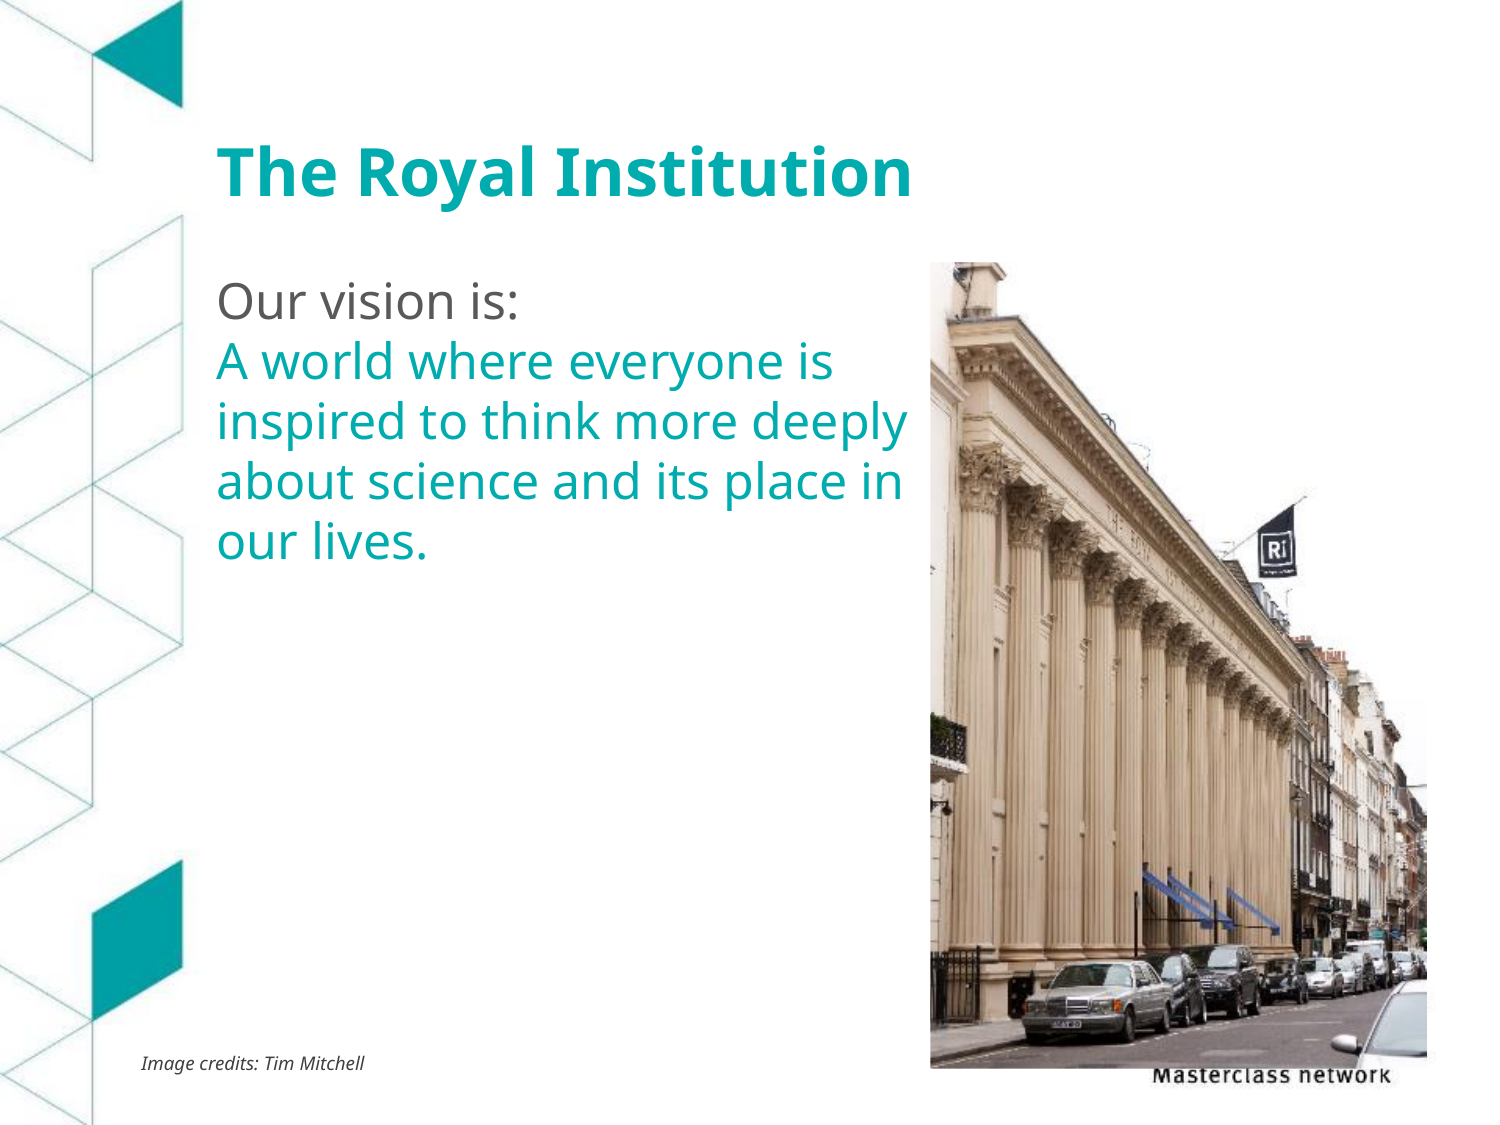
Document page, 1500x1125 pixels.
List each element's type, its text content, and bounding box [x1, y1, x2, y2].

picture [0, 0, 215, 1125]
text_box Our vision is: A world where everyone is inspired to think more deeply about science and its place in our lives. [219, 262, 928, 578]
picture [930, 262, 1436, 1102]
text_box Image credits: Tim Mitchell [219, 1043, 380, 1082]
text_box The Royal Institution [219, 122, 1149, 218]
